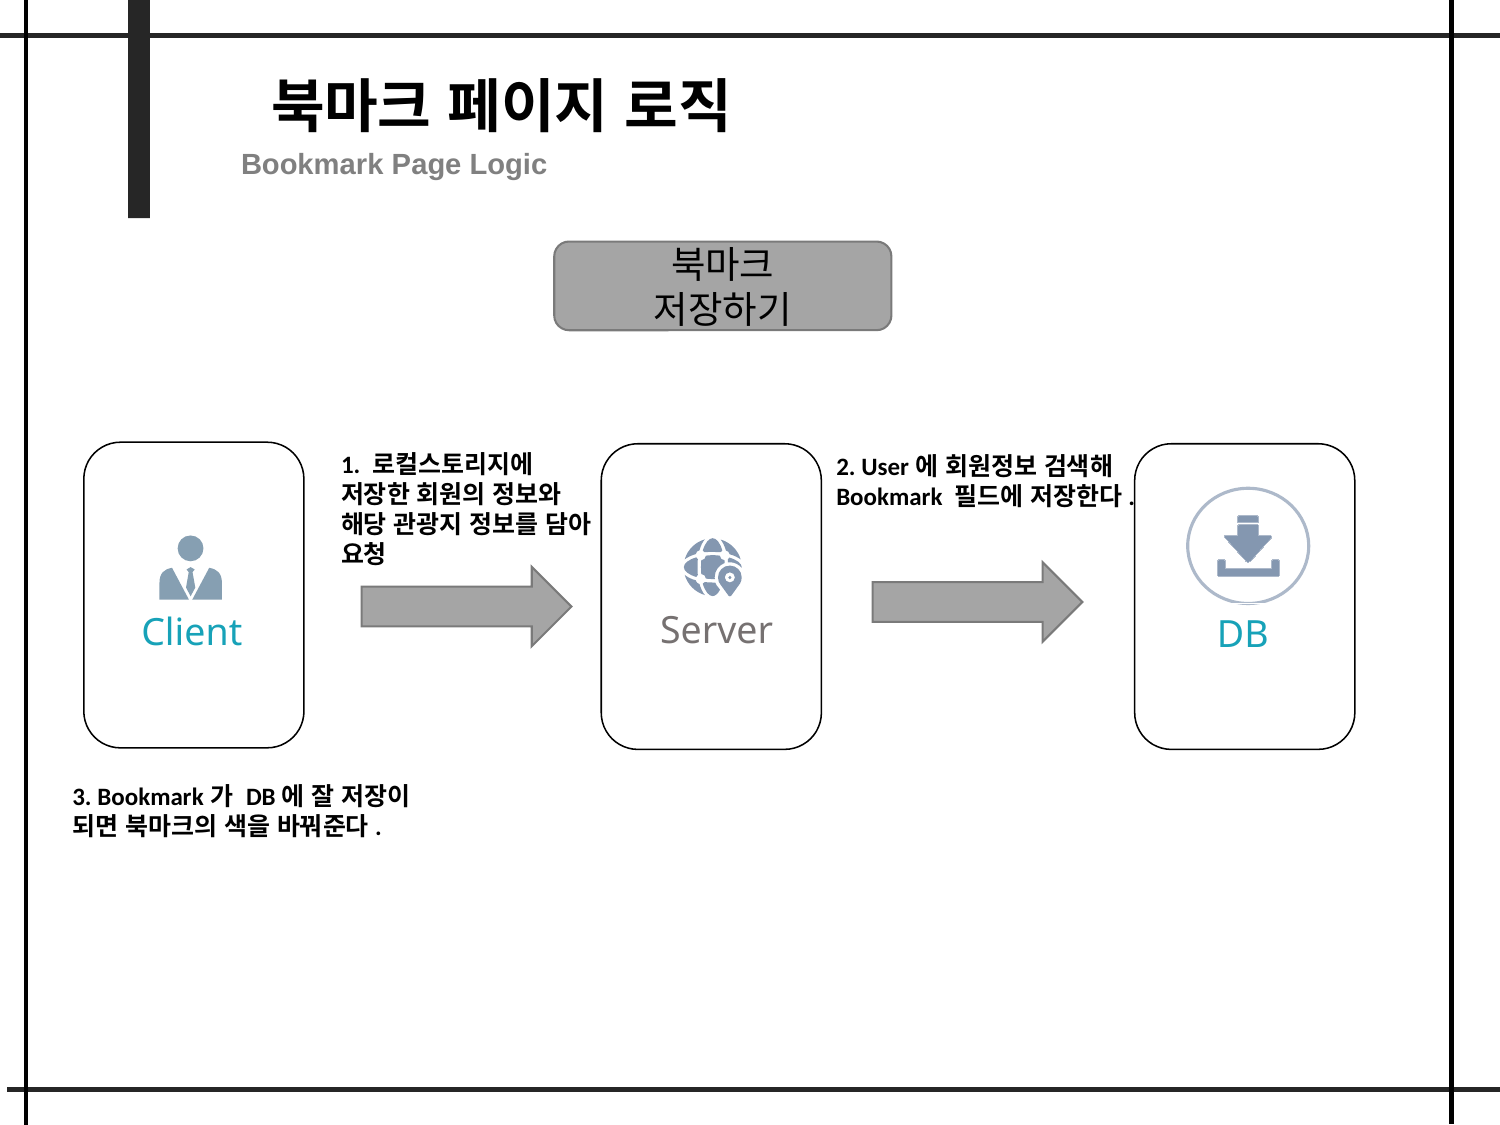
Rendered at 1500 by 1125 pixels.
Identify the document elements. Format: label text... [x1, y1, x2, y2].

text_box Bookmark Page Logic [226, 138, 563, 189]
text_box [127, 36, 151, 219]
text_box [601, 443, 822, 750]
text_box [83, 442, 304, 748]
text_box [127, 0, 151, 35]
text_box 3. Bookmark가 DB에 잘 저장이 되면 북마크의 색을 바꿔준다. [57, 773, 452, 848]
text_box DB [1128, 603, 1134, 661]
text_box 북마크 페이지 로직 [226, 61, 747, 147]
text_box 2. User에 회원정보 검색해 Bookmark 필드에 저장한다. [821, 443, 1199, 519]
text_box [1134, 443, 1355, 750]
text_box Client [77, 602, 83, 659]
text_box Server [822, 605, 831, 651]
text_box [360, 564, 573, 649]
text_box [683, 538, 742, 597]
text_box 1. 로컬스토리지에 저장한 회원의 정보와 해당 관광지 정보를 담아 요청 [326, 441, 619, 606]
text_box [871, 559, 1084, 645]
text_box 북마크 저장하기 [553, 240, 893, 332]
